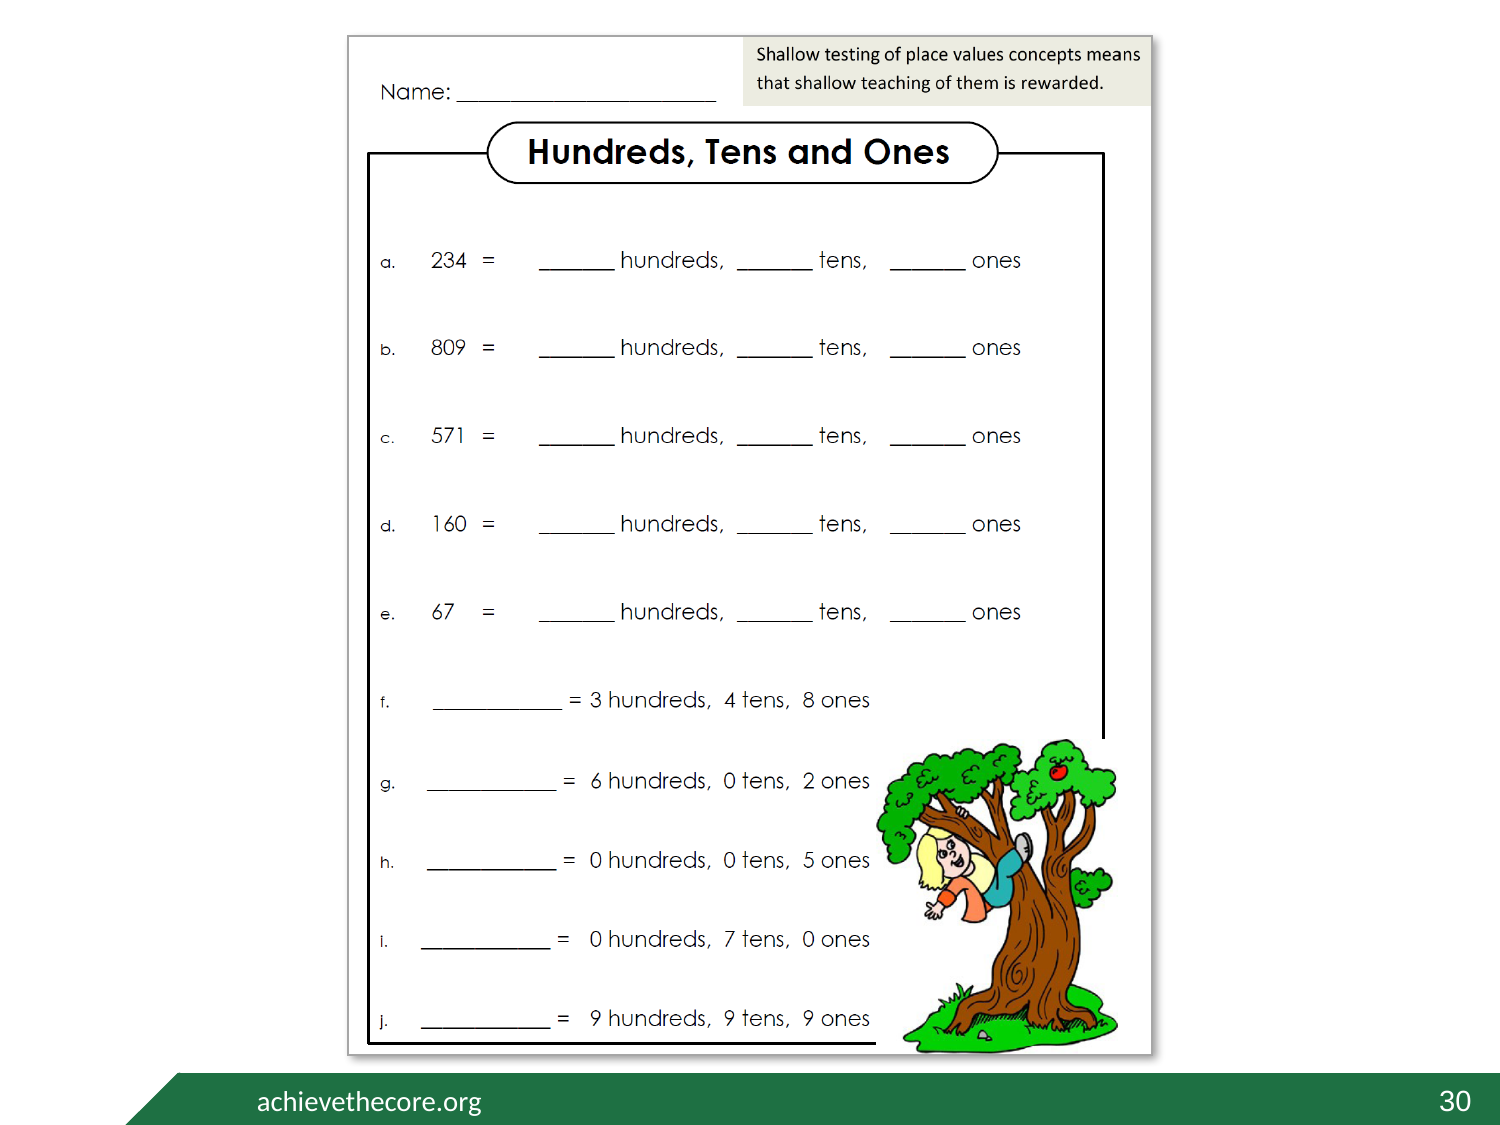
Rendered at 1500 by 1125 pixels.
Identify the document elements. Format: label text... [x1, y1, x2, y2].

text_box [347, 35, 1152, 1055]
slide_number 30 [1136, 1073, 1487, 1125]
